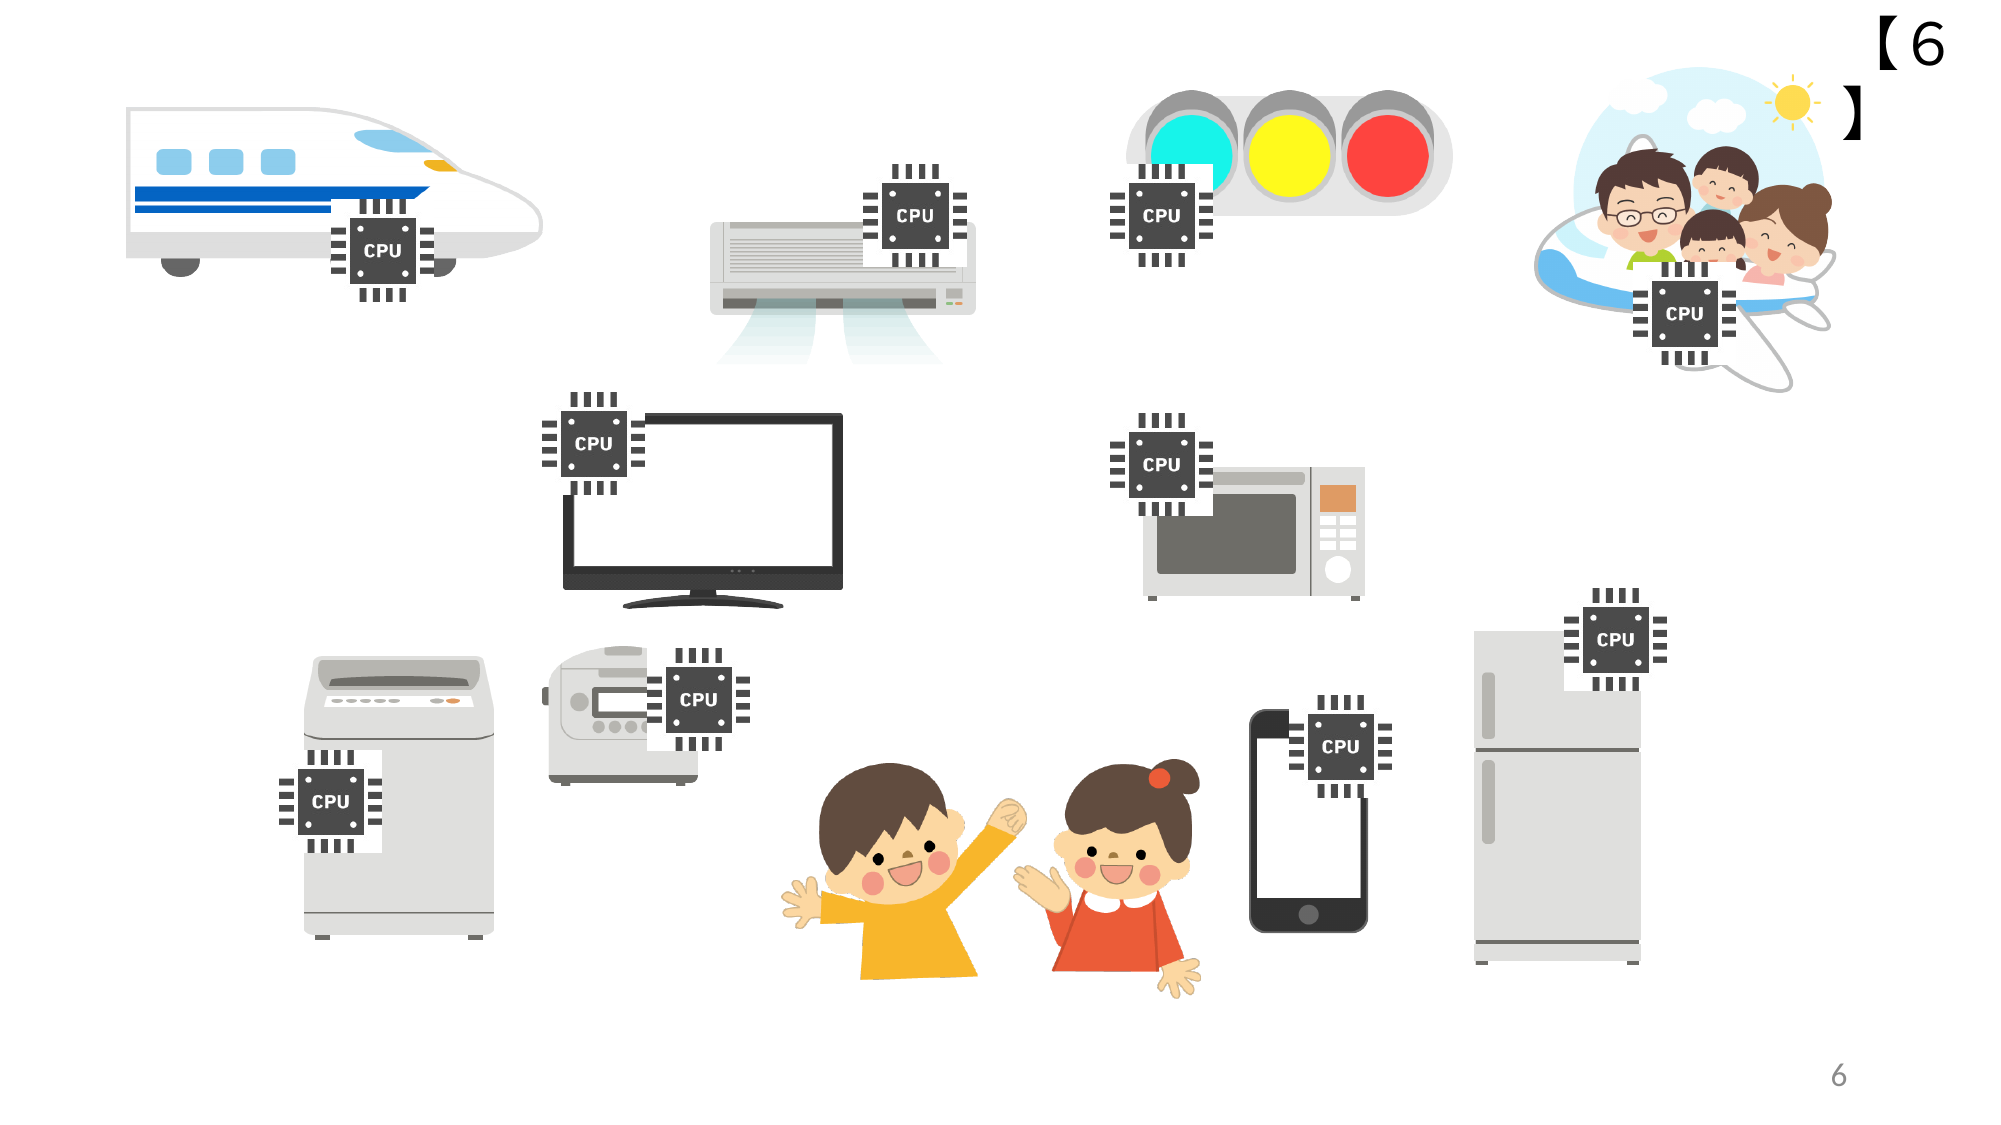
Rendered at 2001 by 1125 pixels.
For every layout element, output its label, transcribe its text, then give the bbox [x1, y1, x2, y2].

picture [1110, 413, 1373, 609]
picture [542, 392, 843, 609]
picture [1245, 695, 1392, 937]
picture [1110, 90, 1453, 267]
picture [126, 107, 543, 302]
picture [703, 164, 982, 375]
picture [781, 759, 1201, 1000]
slide_number 6 [1412, 1042, 1863, 1103]
picture [1521, 67, 1848, 393]
picture [542, 646, 750, 786]
picture [279, 646, 503, 949]
picture [1465, 588, 1667, 973]
text_box 【６】 [1827, 0, 1998, 155]
